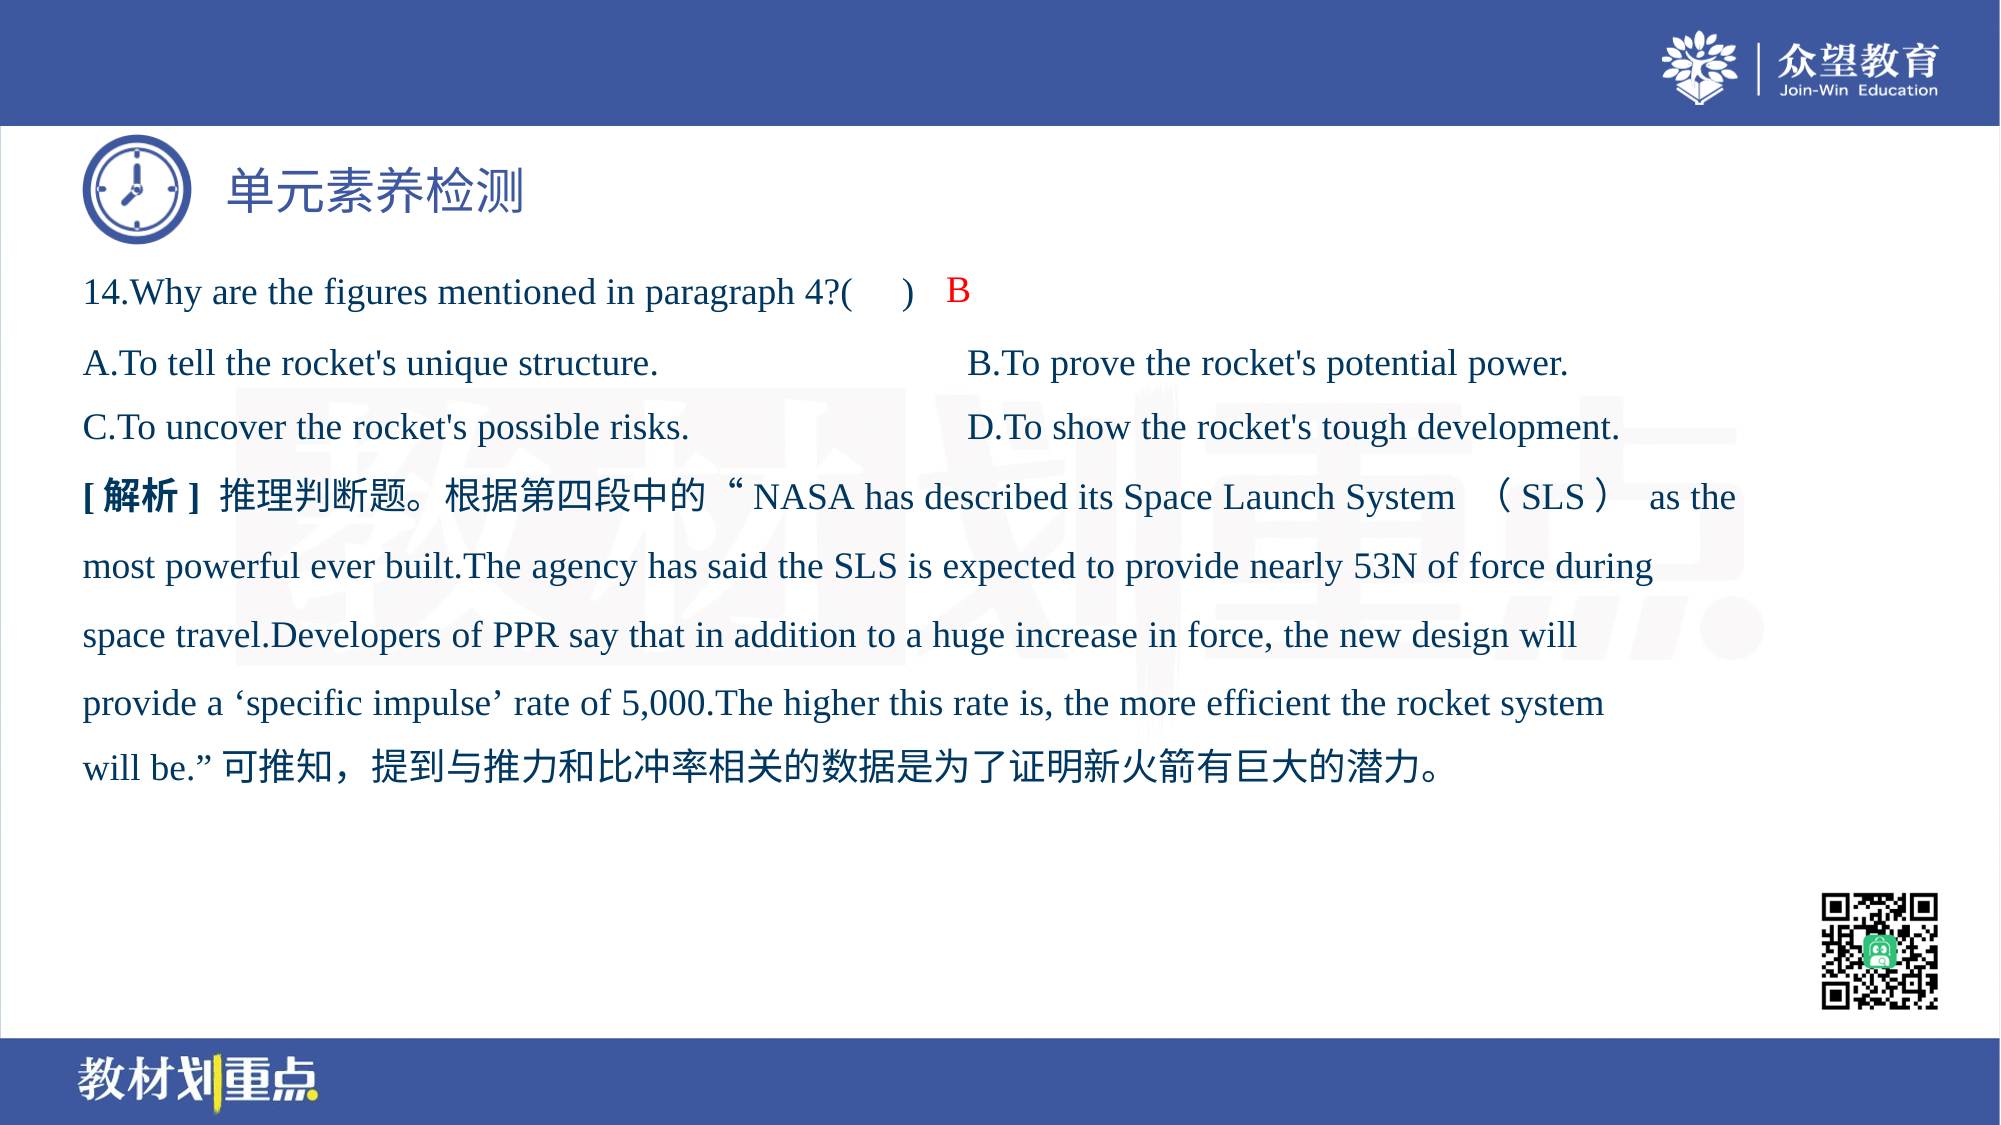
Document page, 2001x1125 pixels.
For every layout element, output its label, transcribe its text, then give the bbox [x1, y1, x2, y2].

text_box 14.Why are the figures mentioned in paragraph 4?( ) [82, 247, 1817, 306]
text_box A.To tell the rocket's unique structure. B.To prove the rocket's potential power. C.To uncover the rocket's possible risks. D.To show the rocket's tough development. [82, 313, 1817, 441]
text_box B [932, 245, 985, 304]
text_box [解析] 推理判断题。根据第四段中的“NASA has described its Space Launch System （SLS） as the most powerful ever built.The agency has said the SLS is expected to provide nearly 53N of force during space travel.Developers of PPR say that in addition to a huge increase in force, the new design will provide a ‘specific impulse’ rate of 5,000.The higher this rate is, the more efficient the rocket system will be.”可推知，提到与推力和比冲率相关的数据是为了证明新火箭有巨大的潜力。 [82, 448, 1817, 781]
picture [0, 0, 2000, 1125]
